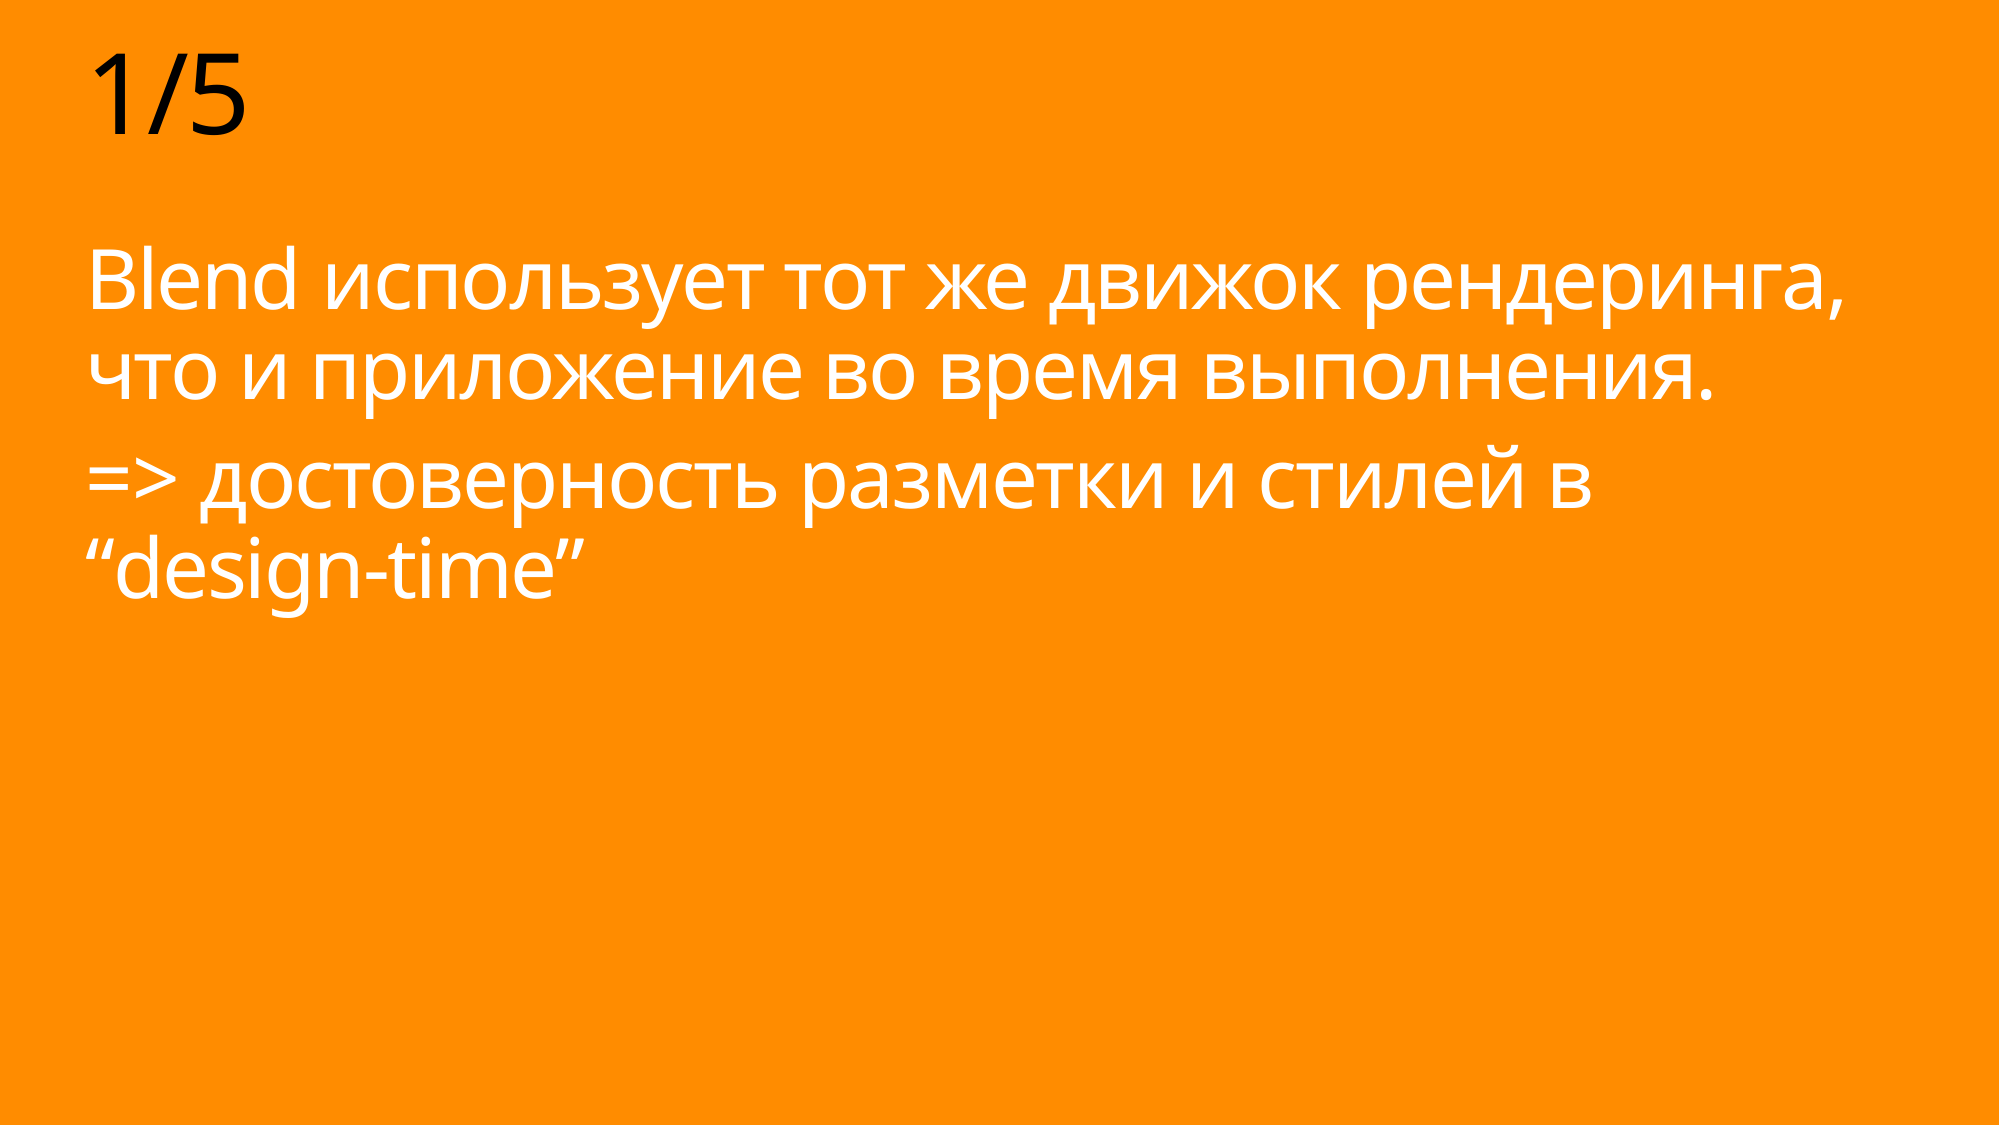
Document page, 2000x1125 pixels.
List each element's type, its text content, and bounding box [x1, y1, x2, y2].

title 1/5 [85, 37, 1914, 161]
list Blend использует тот же движок рендеринга, что и приложение во время выполнения. => достоверность разметки и стилей в “design-time” [85, 237, 1914, 530]
